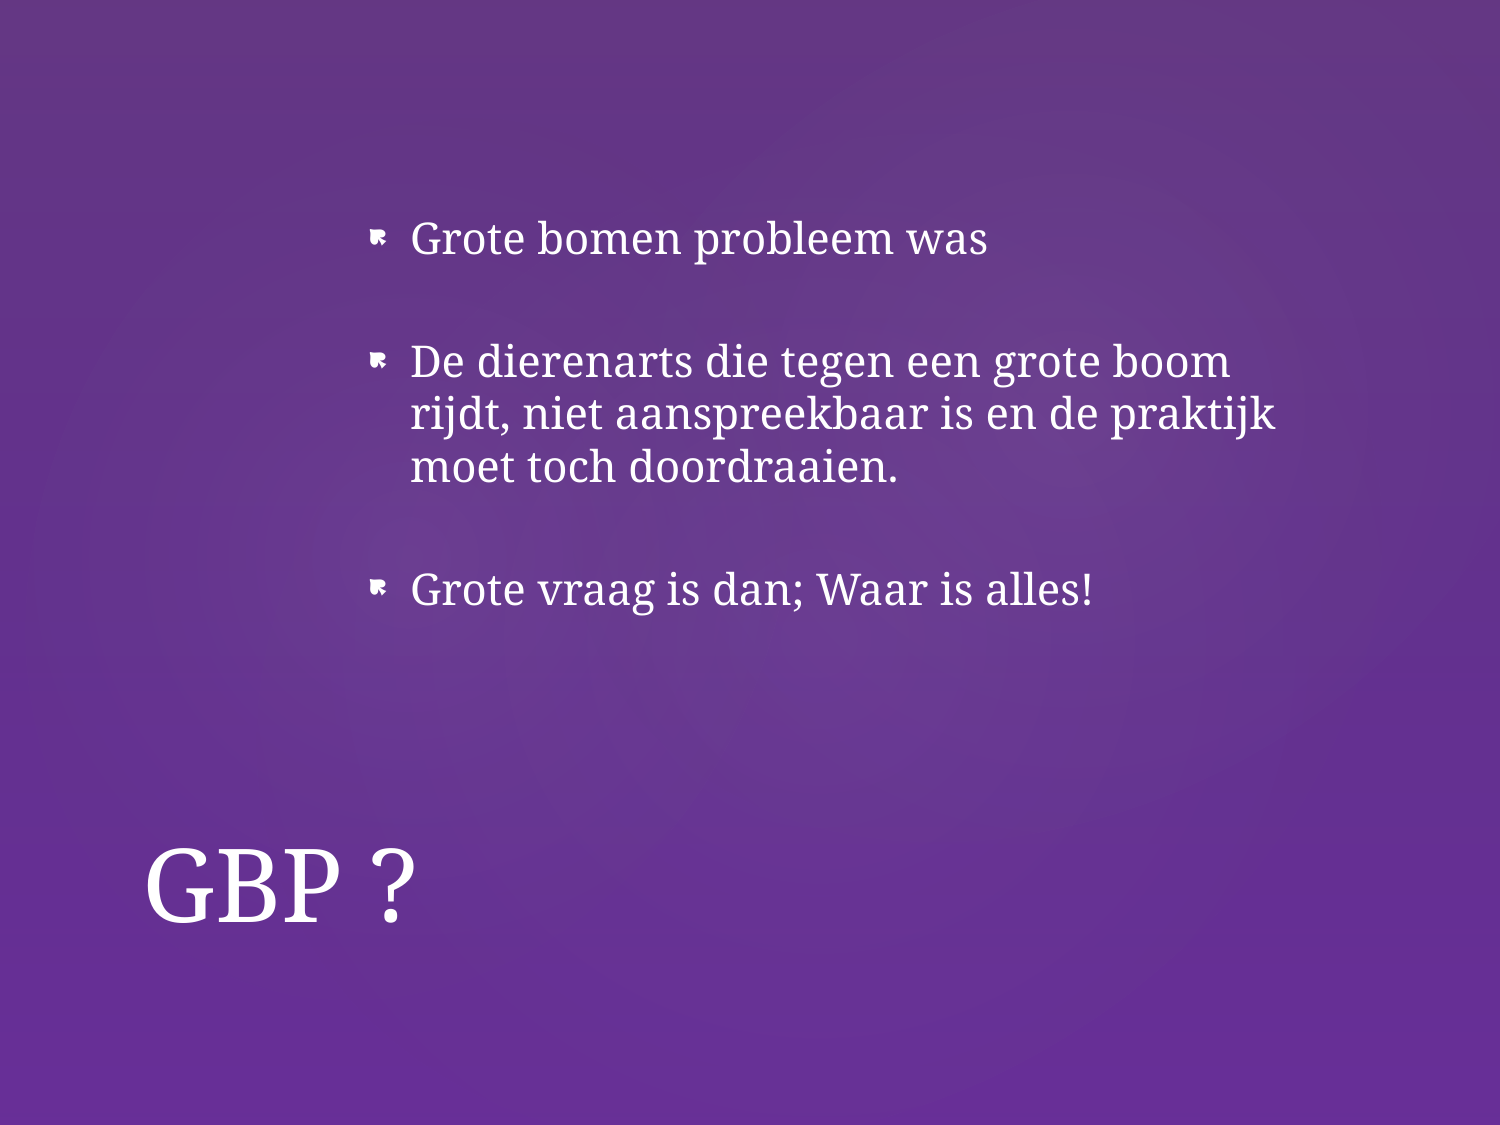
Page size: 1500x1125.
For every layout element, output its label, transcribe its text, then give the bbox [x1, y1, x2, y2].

list Grote bomen probleem was De dierenarts die tegen een grote boom rijdt, niet aanspreekbaar is en de praktijk moet toch doordraaien. Grote vraag is dan; Waar is alles! [350, 112, 1350, 713]
title GBP ? [127, 800, 1365, 950]
